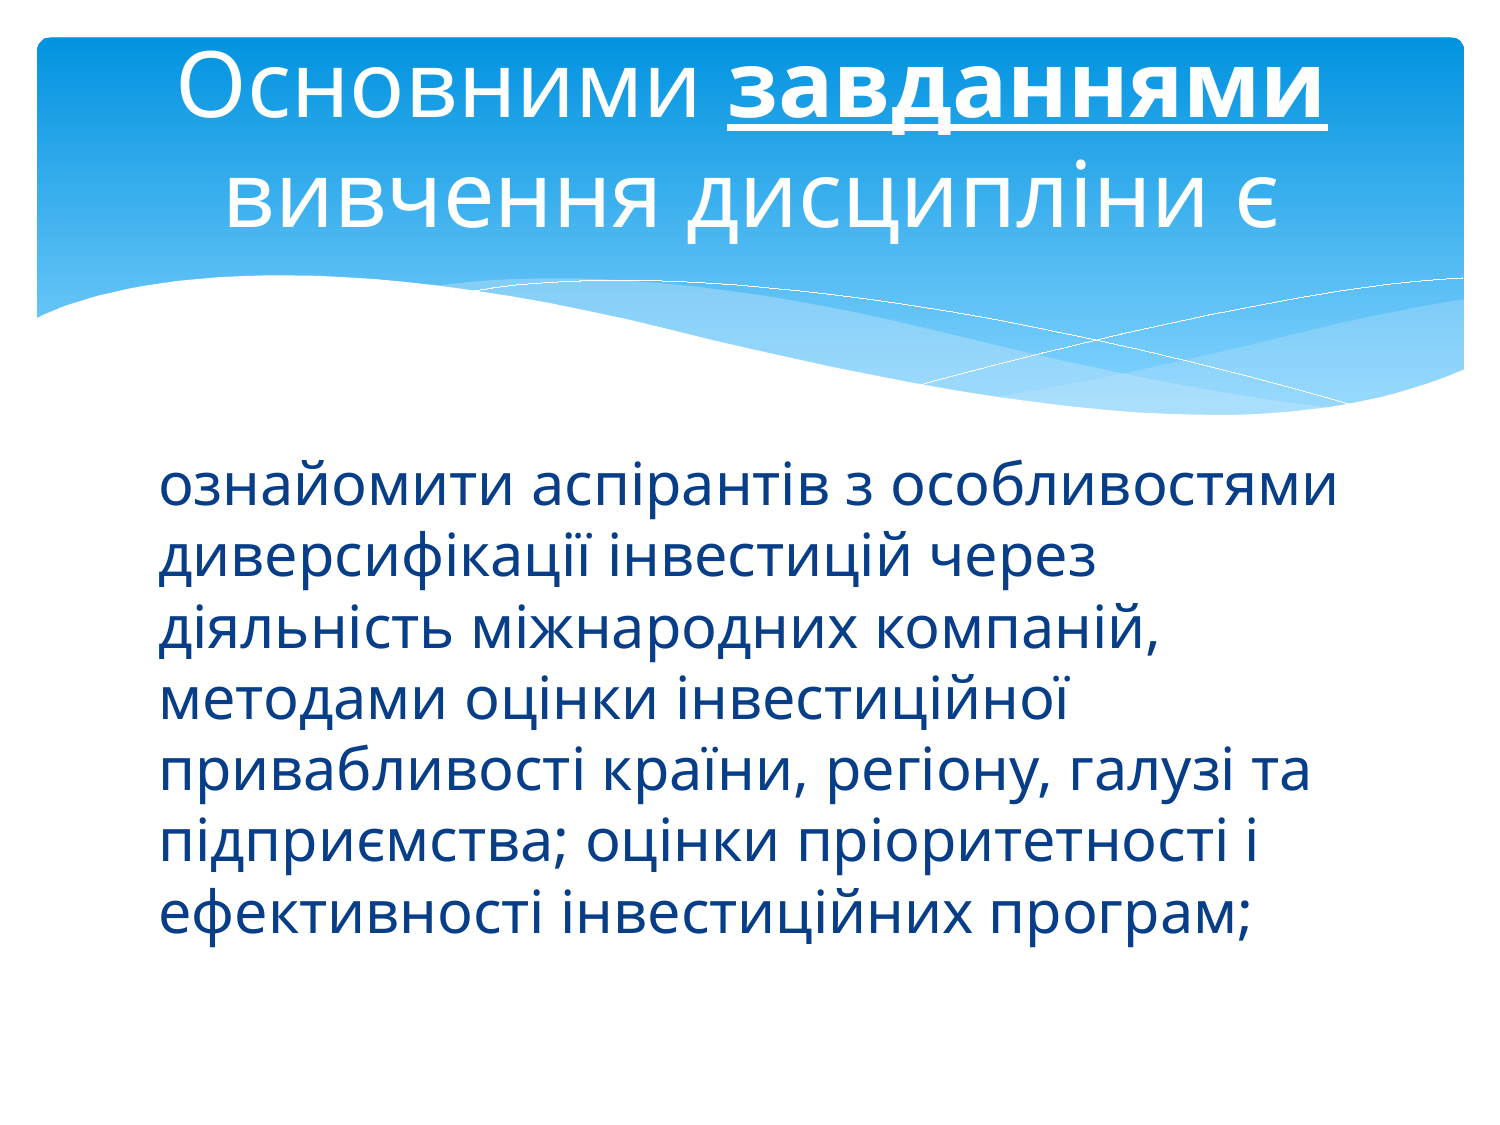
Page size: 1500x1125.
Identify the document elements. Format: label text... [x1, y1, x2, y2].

list ознайомити аспірантів з особливостями диверсифікації інвестицій через діяльність міжнародних компаній, методами оцінки інвестиційної привабливості країни, регіону, галузі та підприємства; оцінки пріоритетності і ефективності інвестиційних програм; [143, 438, 1359, 1005]
title Основними завданнями вивчення дисципліни є [76, 0, 1427, 272]
